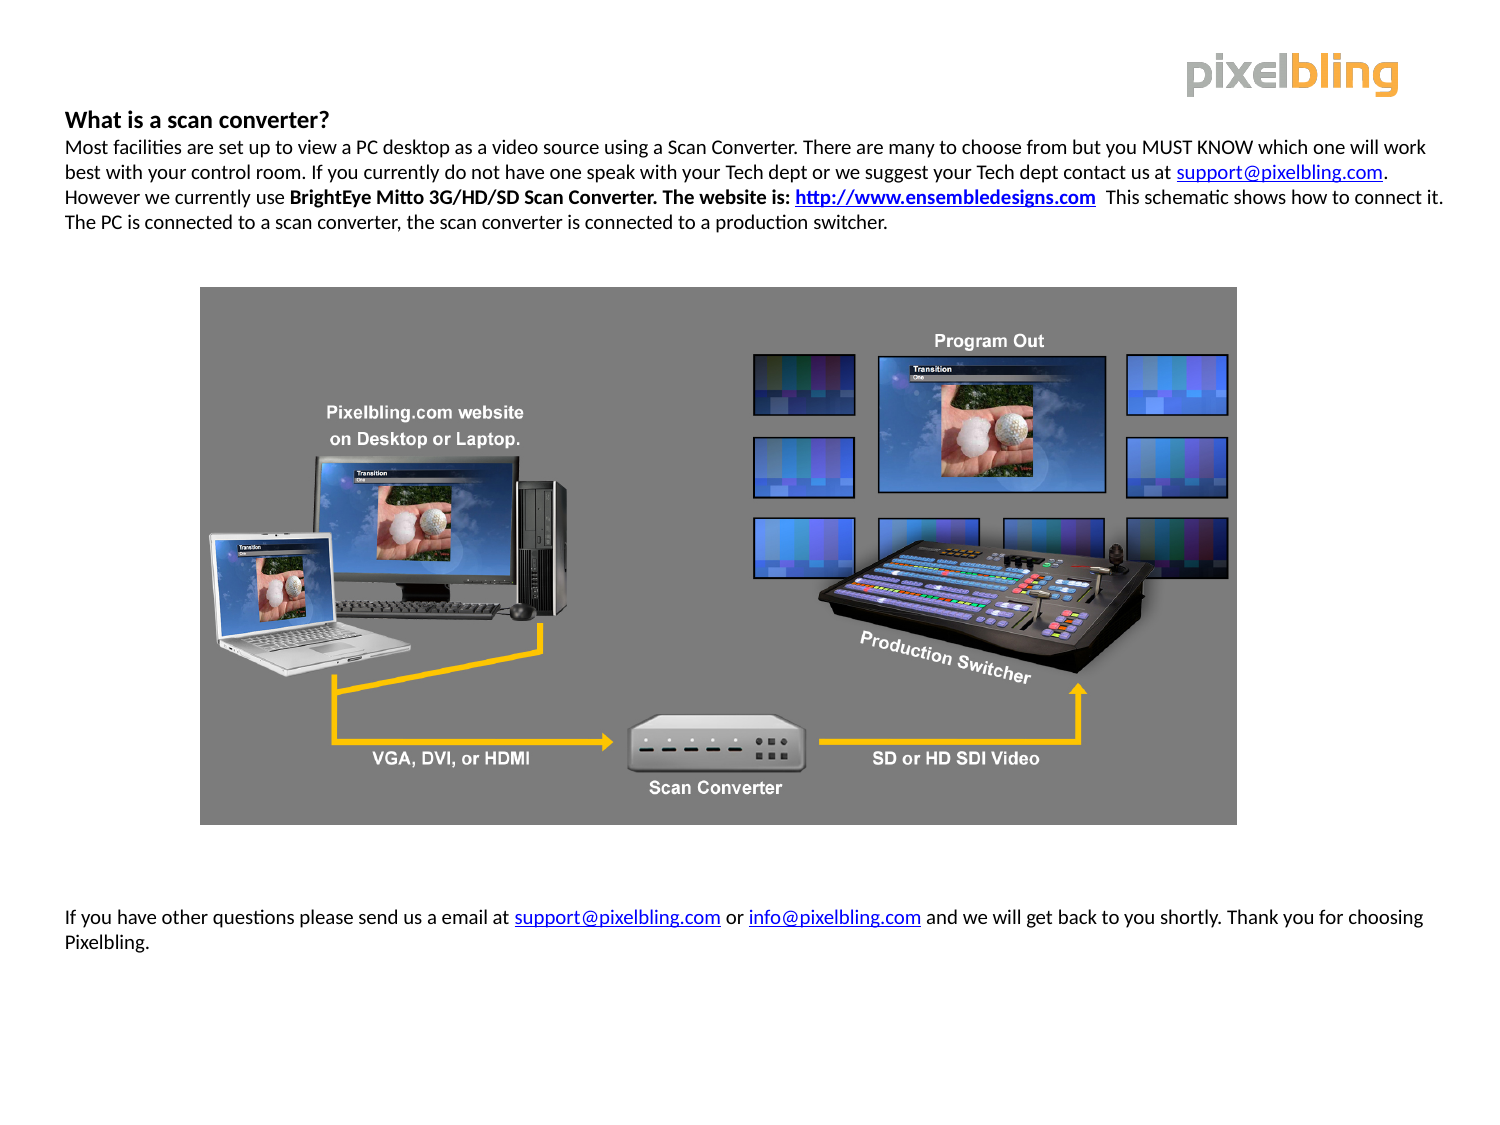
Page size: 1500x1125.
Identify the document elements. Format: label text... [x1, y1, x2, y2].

picture [1187, 52, 1398, 97]
text_box What is a scan converter? Most facilities are set up to view a PC desktop as a video source using a Scan Converter. There are many to choose from but you MUST KNOW which one will work best with your control room. If you currently do not have one speak with your Tech dept or we suggest your Tech dept contact us at support@pixelbling.com. However we currently use BrightEye Mitto 3G/HD/SD Scan Converter. The website is: http://www.ensembledesigns.com This schematic shows how to connect it. The PC is connected to a scan converter, the scan converter is connected to a production switcher. [49, 96, 1463, 266]
picture [199, 287, 1237, 826]
text_box If you have other questions please send us a email at support@pixelbling.com or info@pixelbling.com and we will get back to you shortly. Thank you for choosing Pixelbling. [50, 896, 1457, 987]
